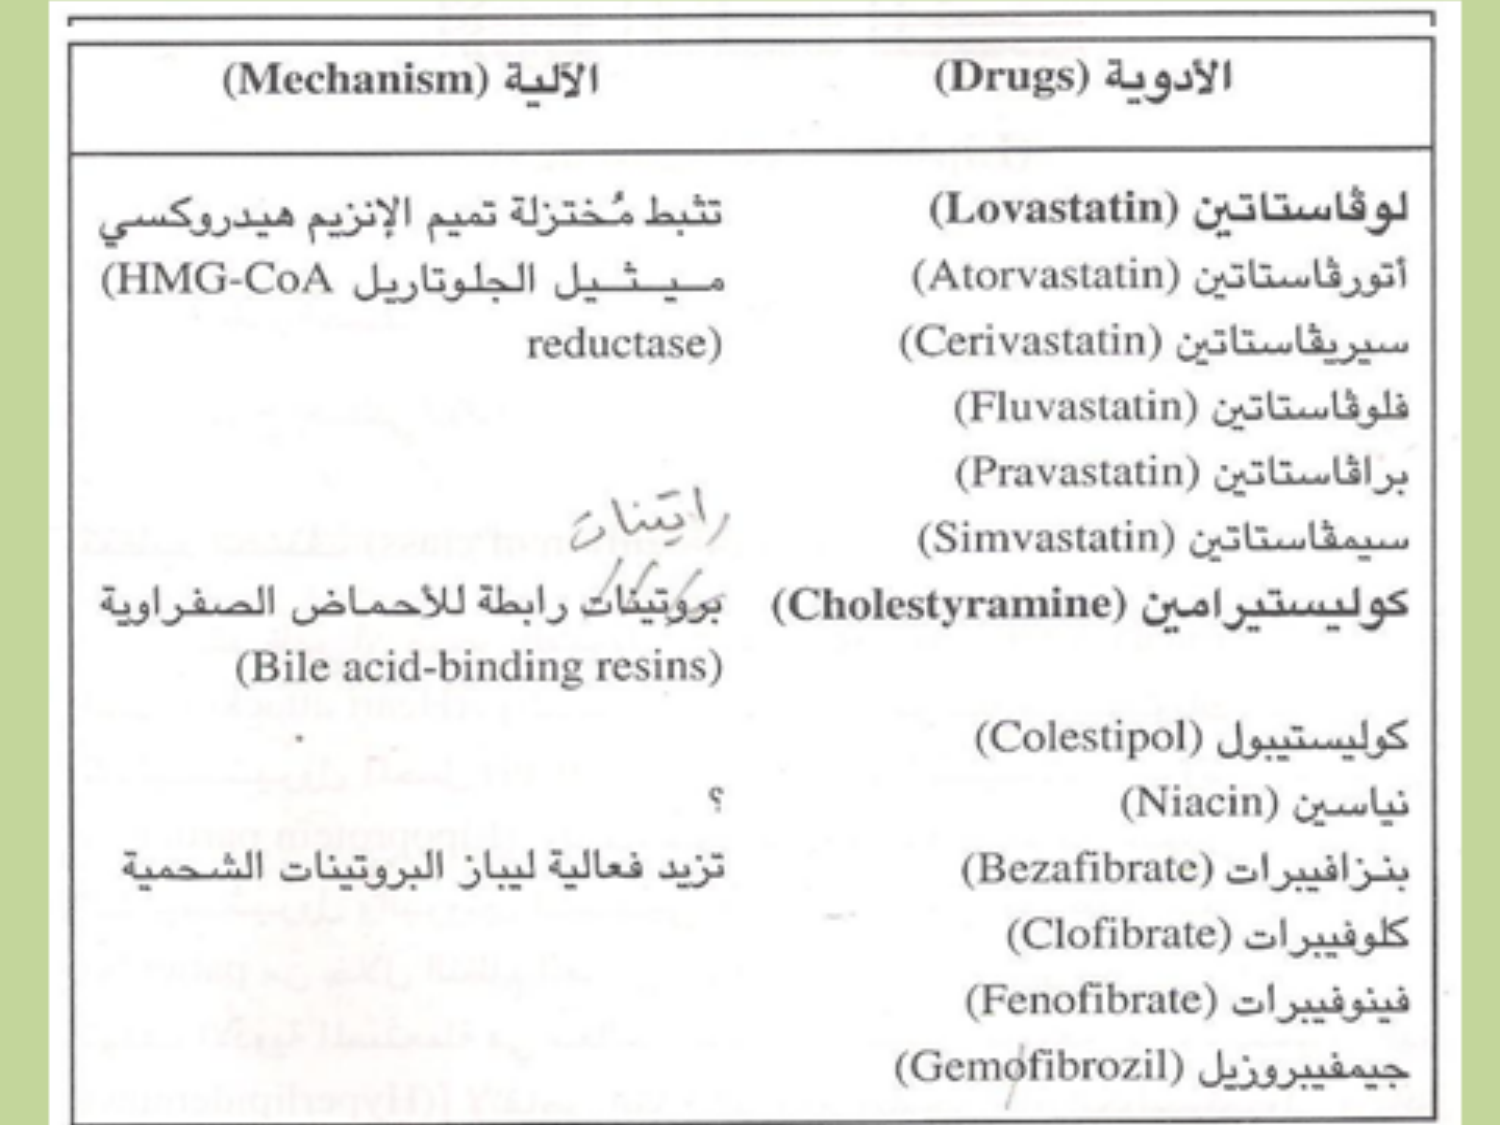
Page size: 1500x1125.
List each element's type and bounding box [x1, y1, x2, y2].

list [0, 0, 1500, 1125]
